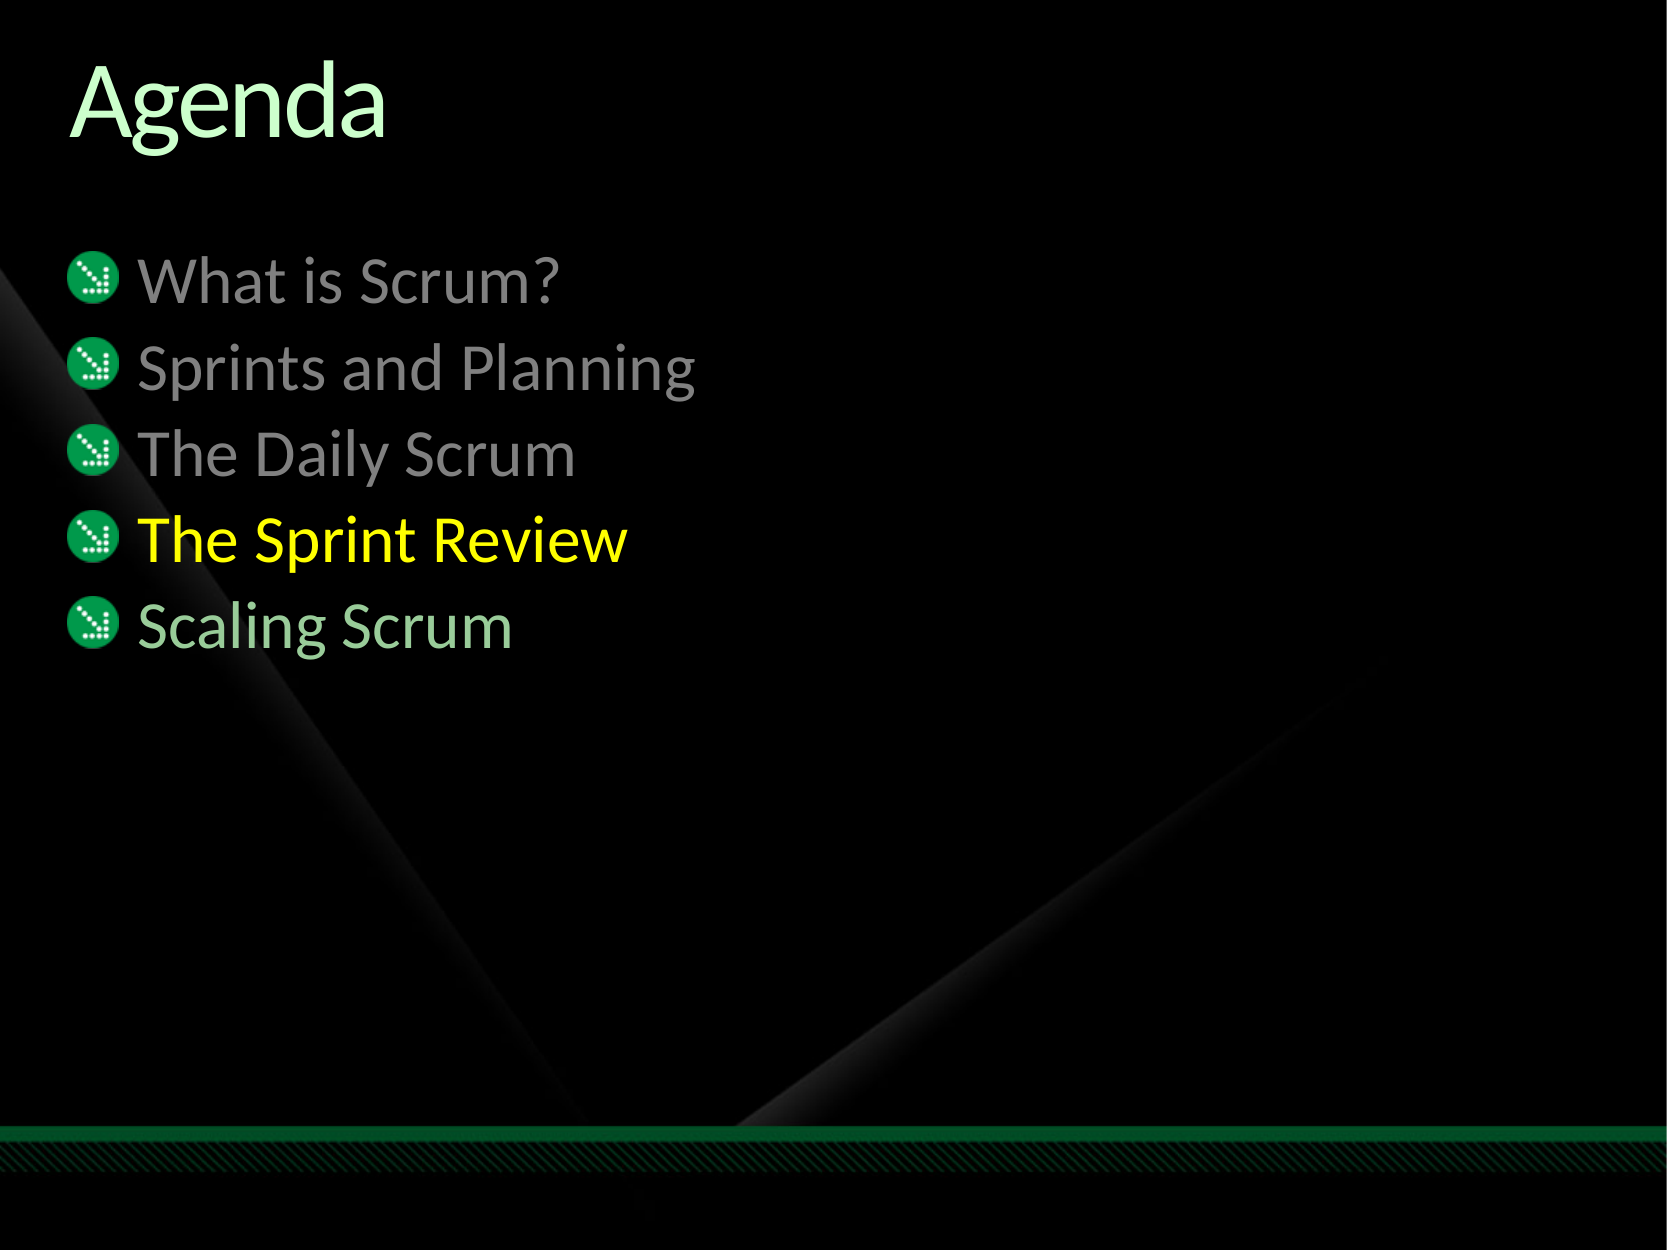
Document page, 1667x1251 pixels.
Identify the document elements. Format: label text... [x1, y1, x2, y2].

picture [0, 0, 1667, 1250]
list What is Scrum? Sprints and Planning The Daily Scrum The Sprint Review Scaling Scrum [67, 245, 1595, 666]
title Agenda [69, 41, 1598, 164]
